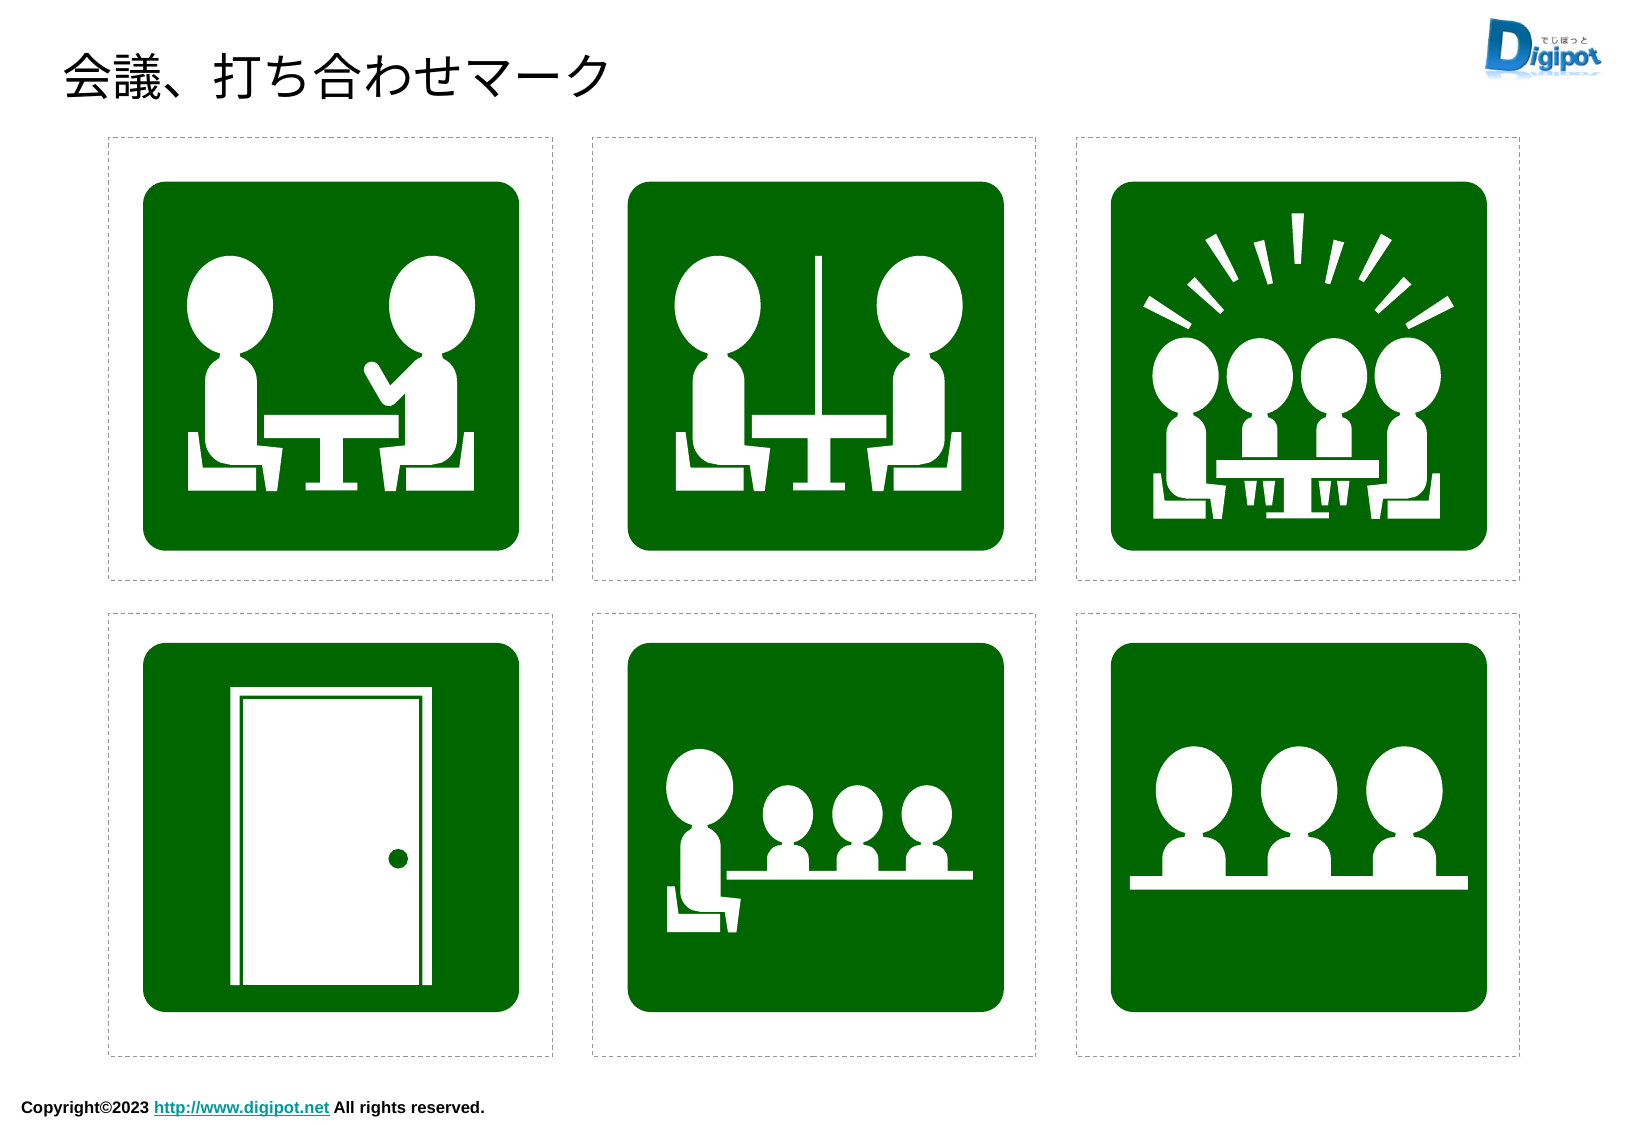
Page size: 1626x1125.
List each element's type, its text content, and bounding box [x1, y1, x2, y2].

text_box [627, 181, 1005, 551]
picture [1485, 18, 1602, 82]
text_box 会議、打ち合わせマーク [48, 38, 628, 113]
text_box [1110, 642, 1488, 1013]
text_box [142, 181, 520, 551]
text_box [142, 642, 520, 1013]
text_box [1110, 181, 1488, 551]
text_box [627, 642, 1005, 1013]
